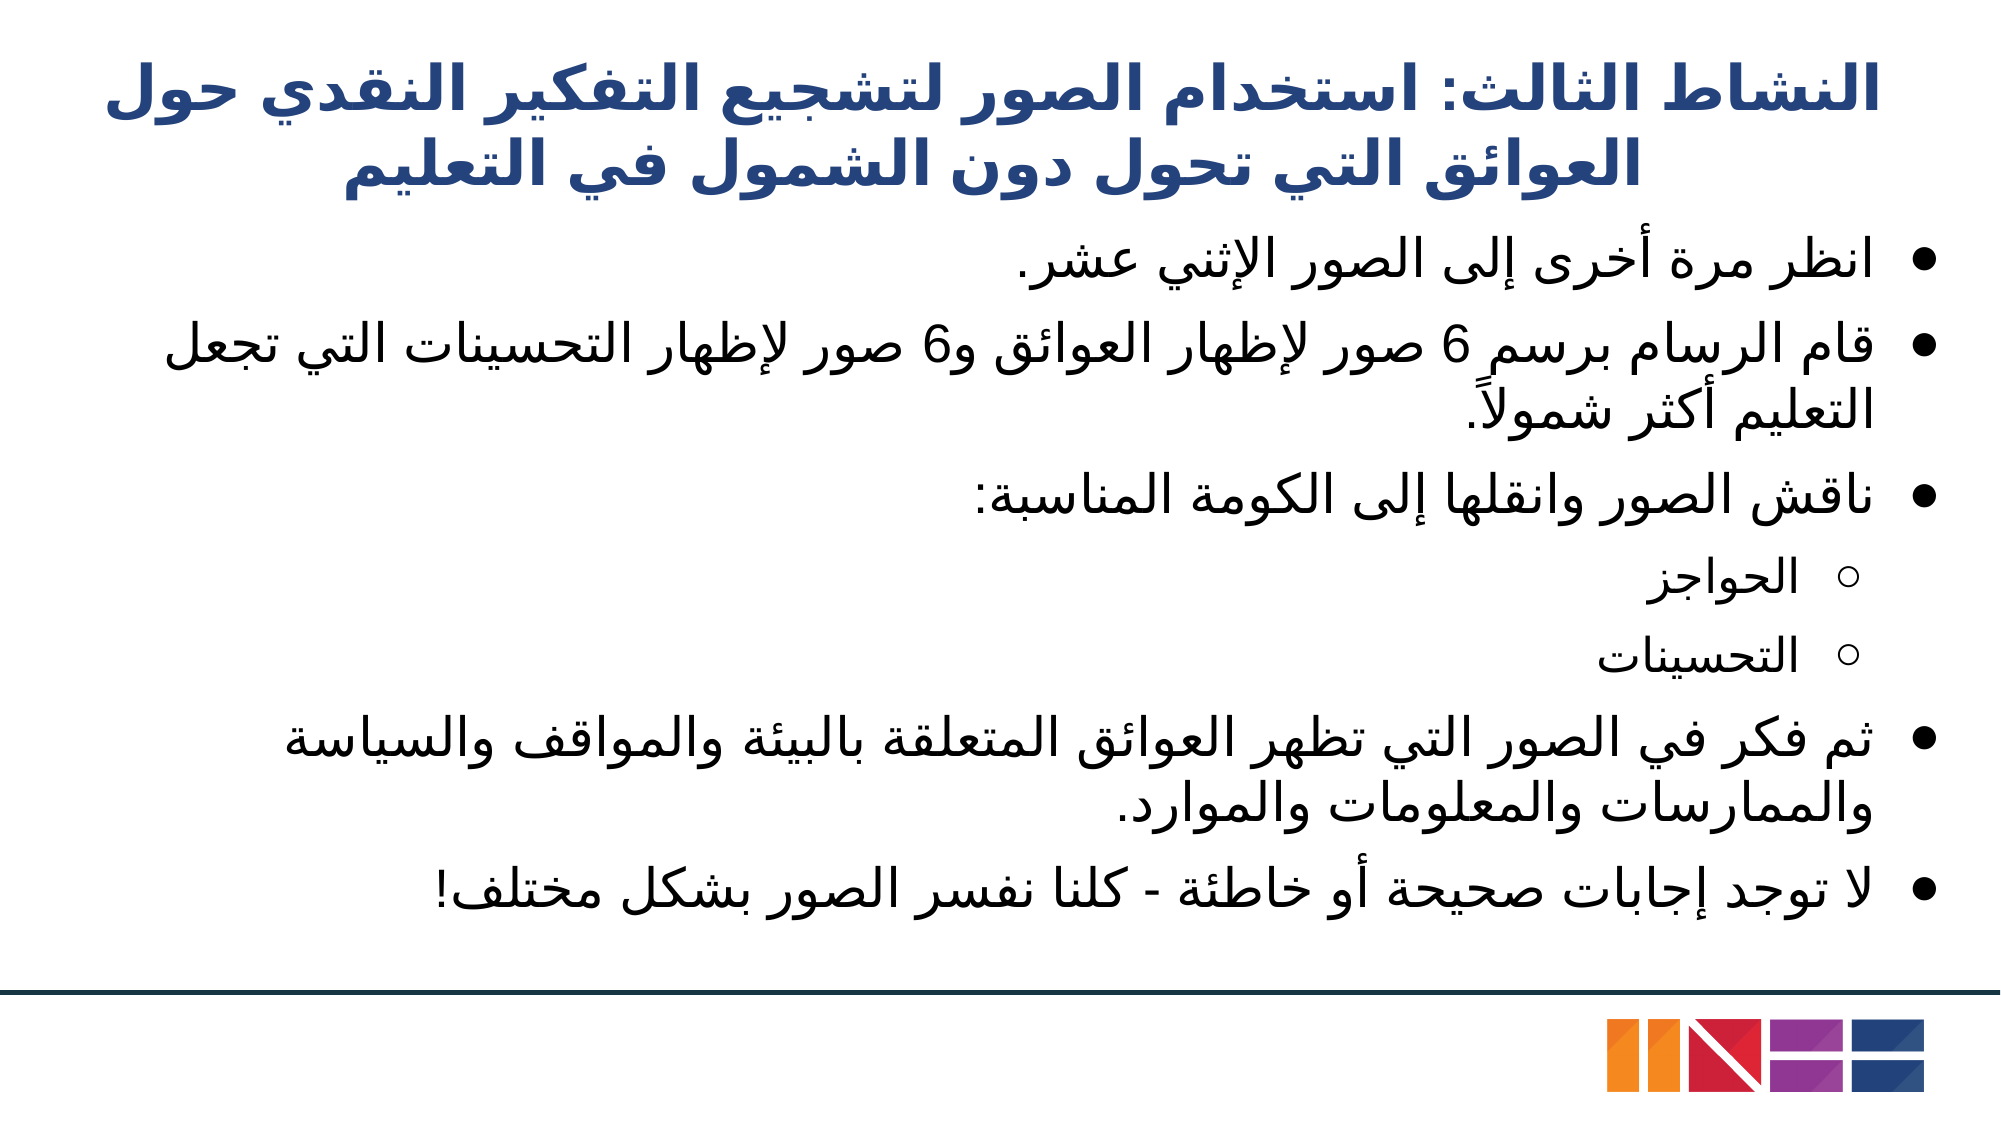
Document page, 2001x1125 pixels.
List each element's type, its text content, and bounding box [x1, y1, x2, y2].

list انظر مرة أخرى إلى الصور الإثني عشر. قام الرسام برسم 6 صور لإظهار العوائق و6 صور لإظهار التحسينات التي تجعل التعليم أكثر شمولاً. ناقش الصور وانقلها إلى الكومة المناسبة: الحواجز التحسينات ثم فكر في الصور التي تظهر العوائق المتعلقة بالبيئة والمواقف والسياسة والممارسات والمعلومات والموارد. لا توجد إجابات صحيحة أو خاطئة - كلنا نفسر الصور بشكل مختلف! [31, 203, 1971, 954]
picture [1607, 1019, 1924, 1092]
title النشاط الثالث: استخدام الصور لتشجيع التفكير النقدي حول العوائق التي تحول دون الشمول في التعليم [31, 28, 1957, 145]
